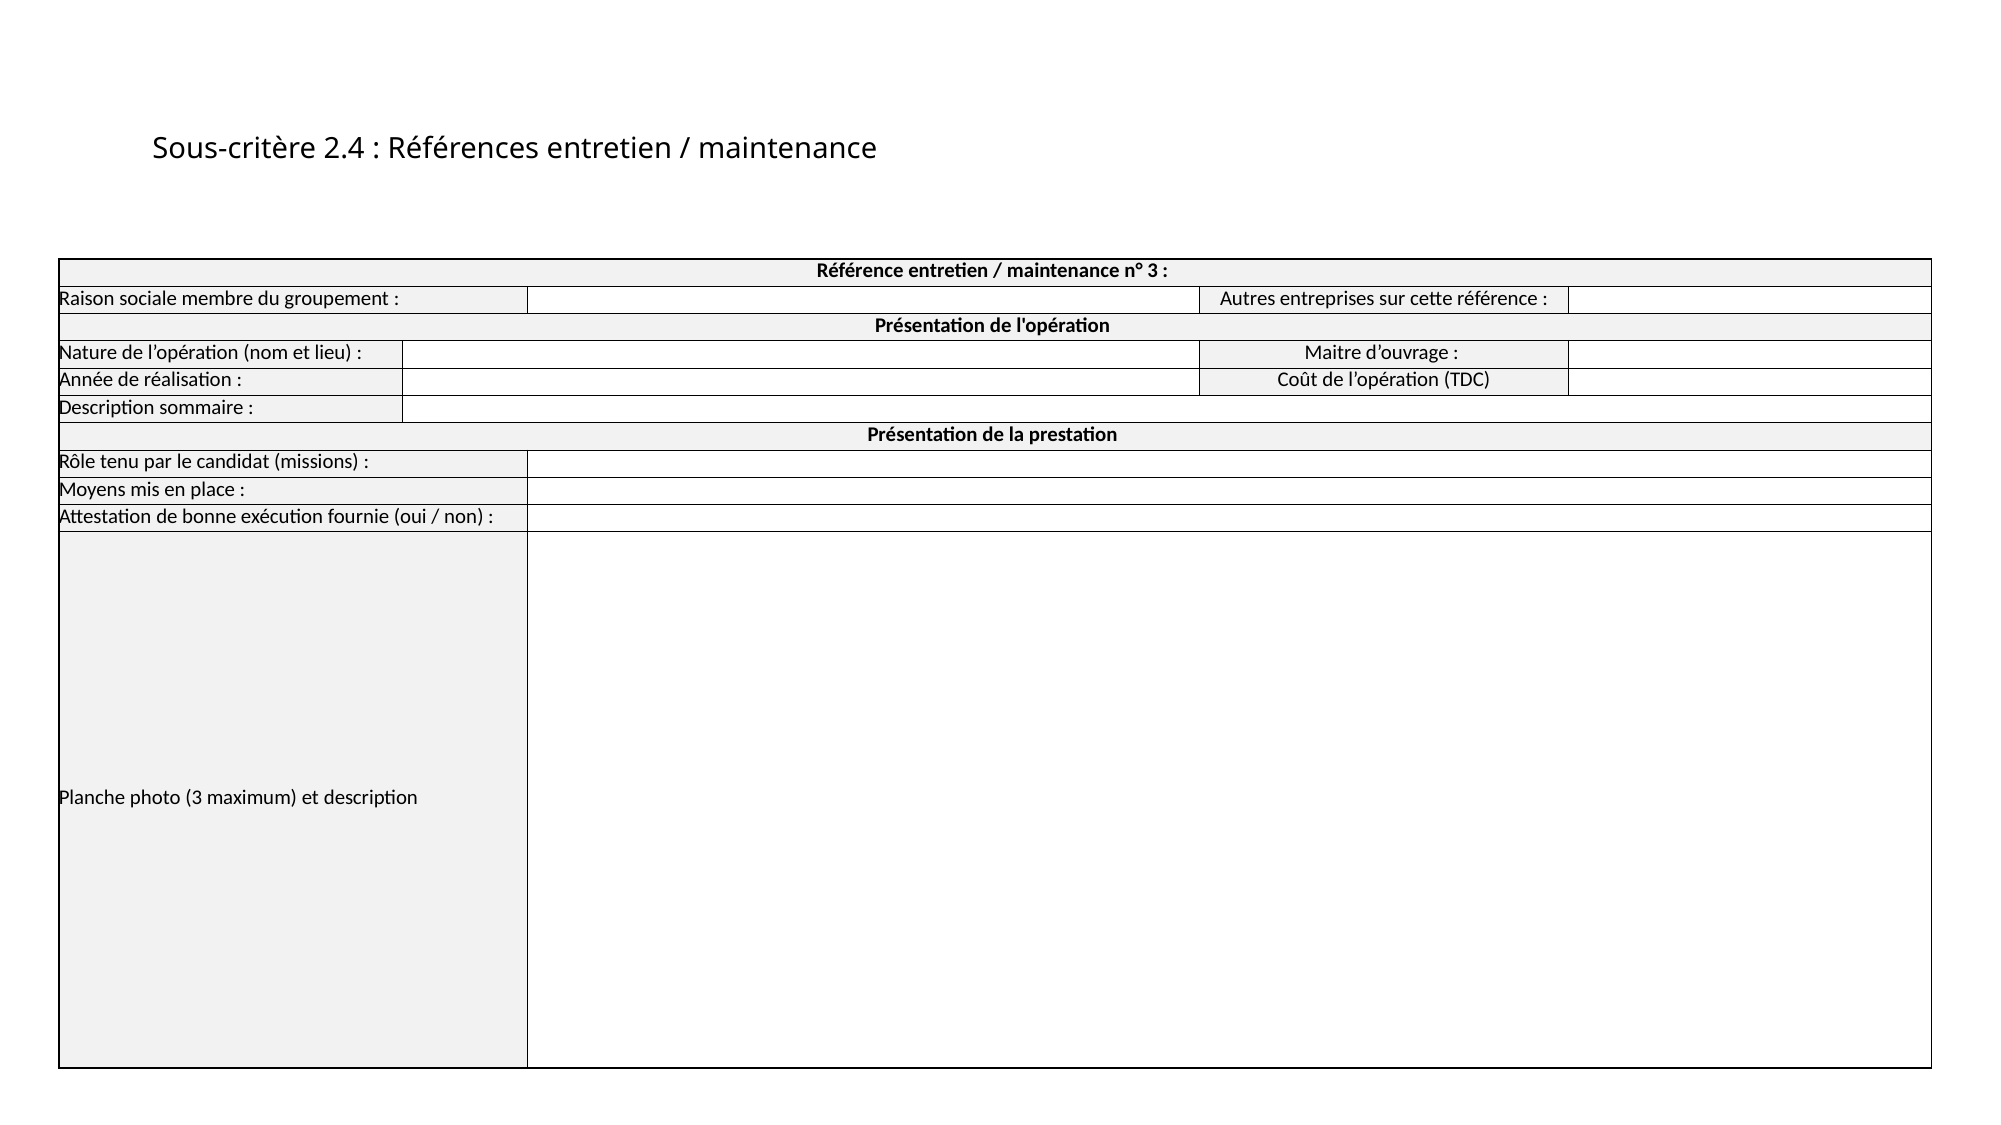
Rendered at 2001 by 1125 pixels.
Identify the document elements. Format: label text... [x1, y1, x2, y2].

table_cell Autres entreprises sur cette référence : [1200, 287, 1568, 313]
table_cell Attestation de bonne exécution fournie (oui / non) : [60, 505, 527, 531]
table_cell [528, 451, 1931, 477]
table_cell Rôle tenu par le candidat (missions) : [60, 451, 527, 477]
table_cell [403, 369, 1199, 395]
table_cell [403, 341, 1199, 368]
table_cell Planche photo (3 maximum) et description [60, 532, 527, 1067]
table_cell Raison sociale membre du groupement : [60, 287, 527, 313]
table_cell [1569, 369, 1931, 395]
table_cell [528, 287, 1199, 313]
table_cell [403, 396, 1931, 422]
table_cell [528, 505, 1931, 531]
table_cell [528, 478, 1931, 504]
table_cell Présentation de la prestation [60, 423, 1931, 450]
table_cell Présentation de l'opération [60, 314, 1931, 340]
title Sous-critère 2.4 : Références entretien / maintenance [137, 59, 1863, 238]
table_header Référence entretien / maintenance n° 3 : [60, 260, 1931, 286]
table_cell Nature de l’opération (nom et lieu) : [60, 341, 402, 368]
table_cell Moyens mis en place : [60, 478, 527, 504]
table_cell [528, 532, 1931, 1067]
table_cell [1569, 341, 1931, 368]
table_cell Description sommaire : [60, 396, 402, 422]
table_cell Coût de l’opération (TDC) [1200, 369, 1568, 395]
table_cell Maitre d’ouvrage : [1200, 341, 1568, 368]
table_cell Année de réalisation : [60, 369, 402, 395]
table_cell [1569, 287, 1931, 313]
